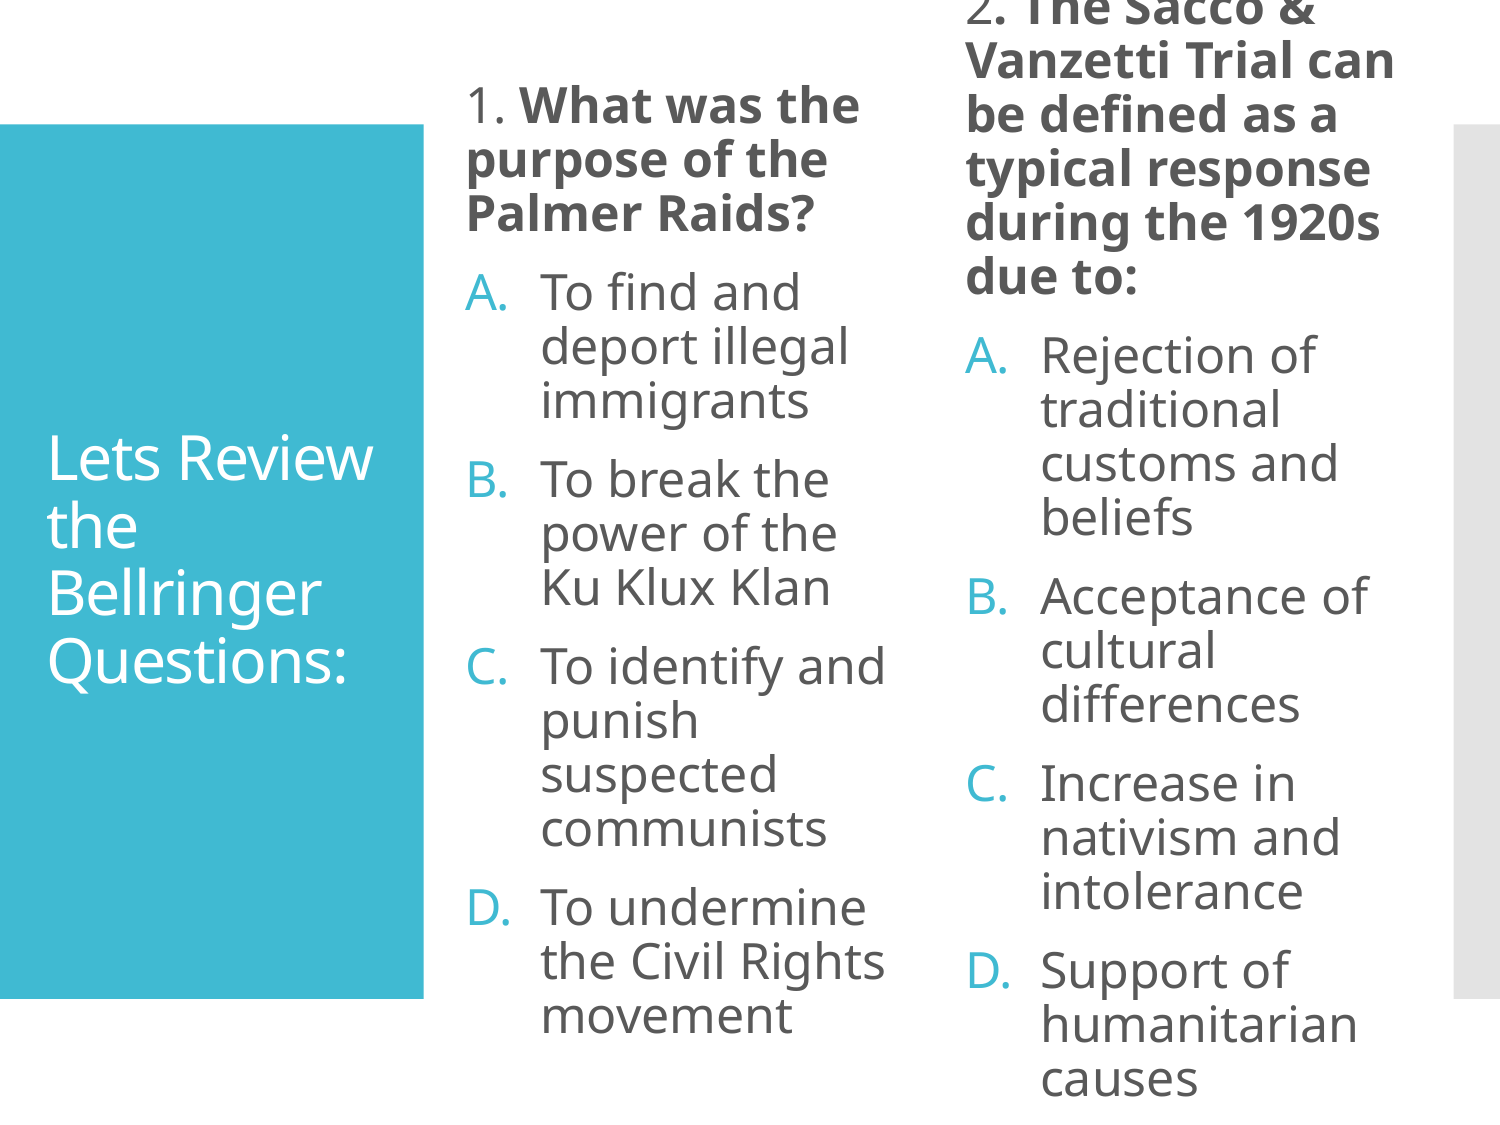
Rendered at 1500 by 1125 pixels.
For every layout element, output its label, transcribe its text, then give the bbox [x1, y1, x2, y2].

list 2. The Sacco & Vanzetti Trial can be defined as a typical response during the 1920s due to: Rejection of traditional customs and beliefs Acceptance of cultural differences Increase in nativism and intolerance Support of humanitarian causes [950, 142, 1463, 1025]
title Lets Review the Bellringer Questions: [31, 184, 394, 940]
list 1. What was the purpose of the Palmer Raids? To find and deport illegal immigrants To break the power of the Ku Klux Klan To identify and punish suspected communists To undermine the Civil Rights movement [450, 142, 925, 983]
